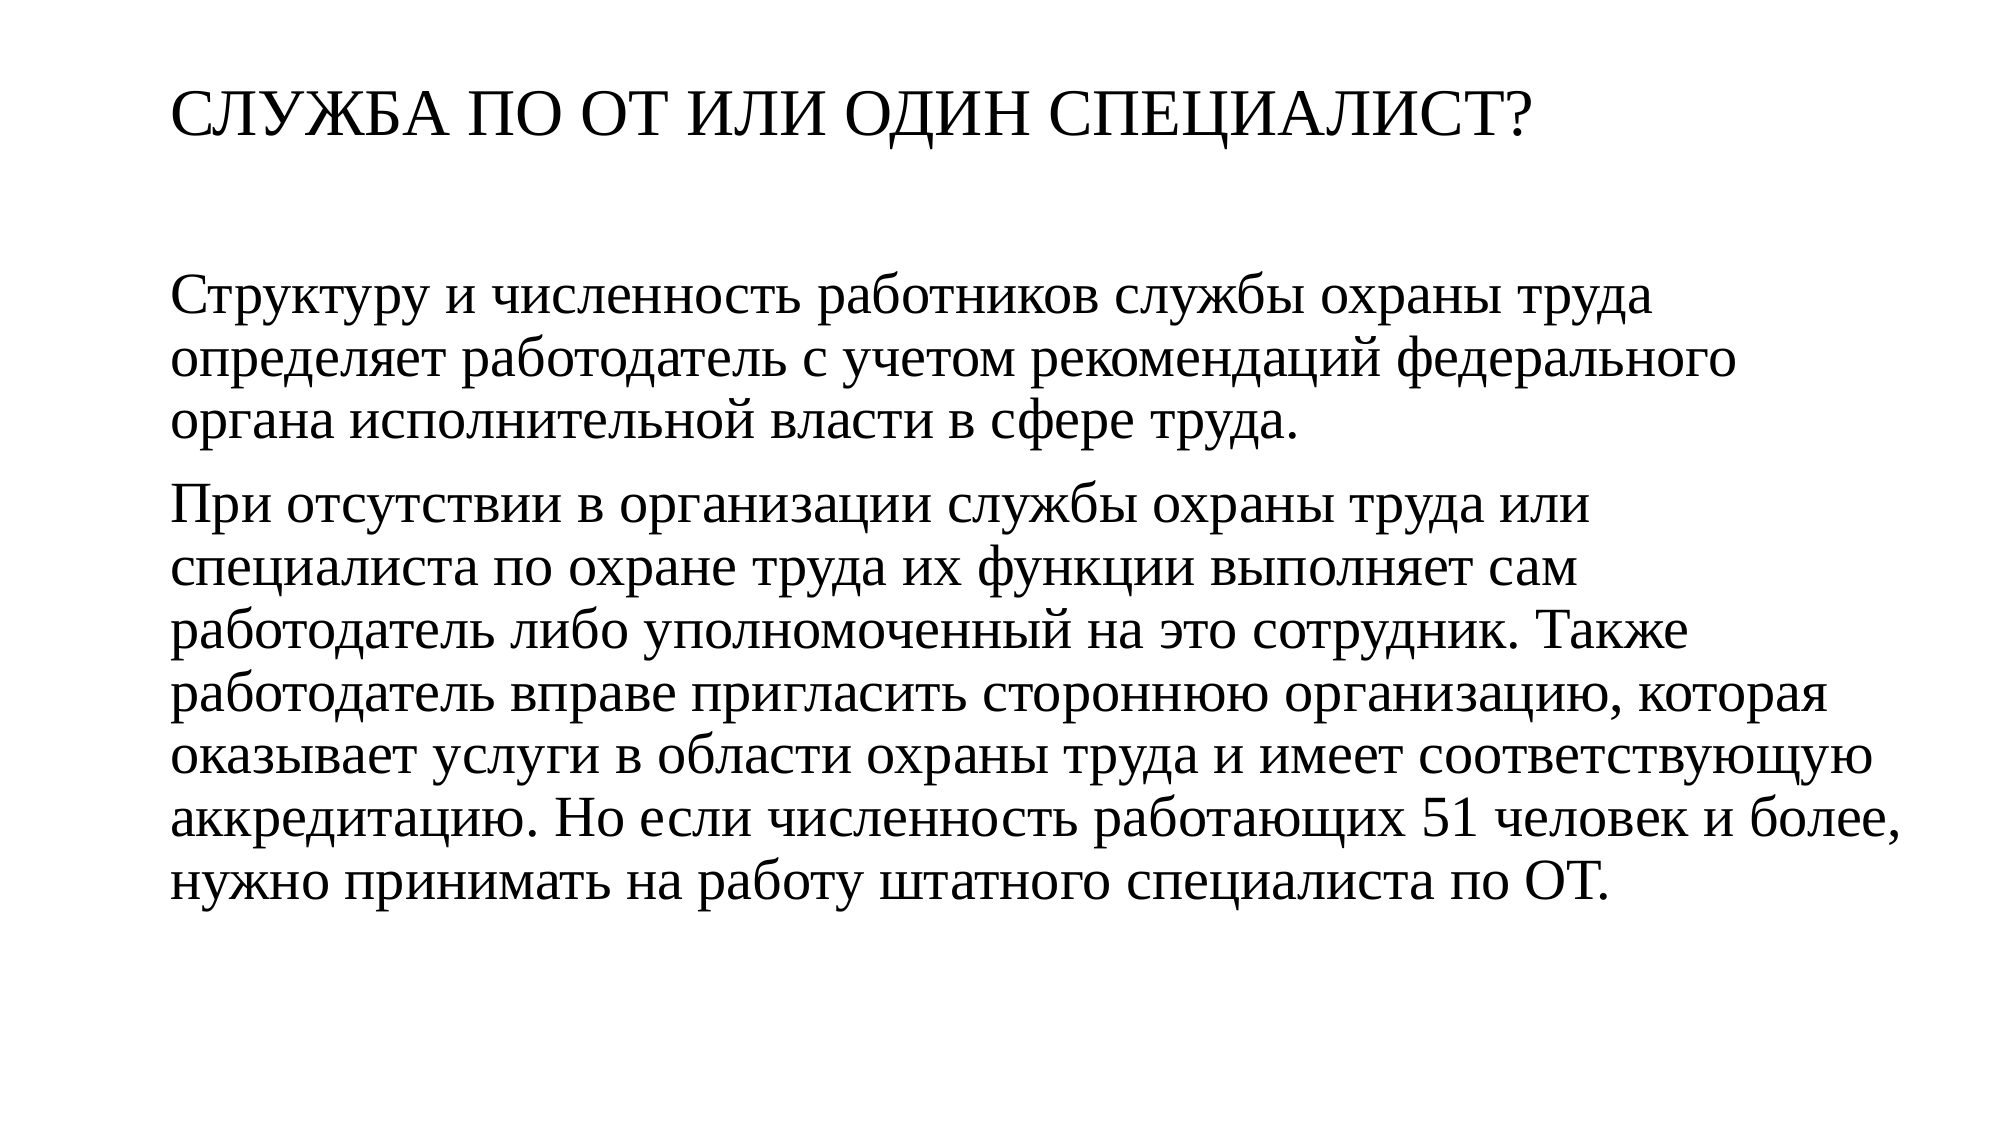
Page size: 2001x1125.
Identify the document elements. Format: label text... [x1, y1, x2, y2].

list Структуру и численность работников службы охраны труда определяет работодатель с учетом рекомендаций федерального органа исполнительной власти в сфере труда. При отсутствии в организации службы охраны труда или специалиста по охране труда их функции выполняет сам работодатель либо уполномоченный на это сотрудник. Также работодатель вправе пригласить стороннюю организацию, которая оказывает услуги в области охраны труда и имеет соответствующую аккредитацию. Но если численность работающих 51 человек и более, нужно принимать на работу штатного специалиста по ОТ. [154, 255, 1924, 942]
title Служба по от или один специалист? [154, 66, 1703, 162]
